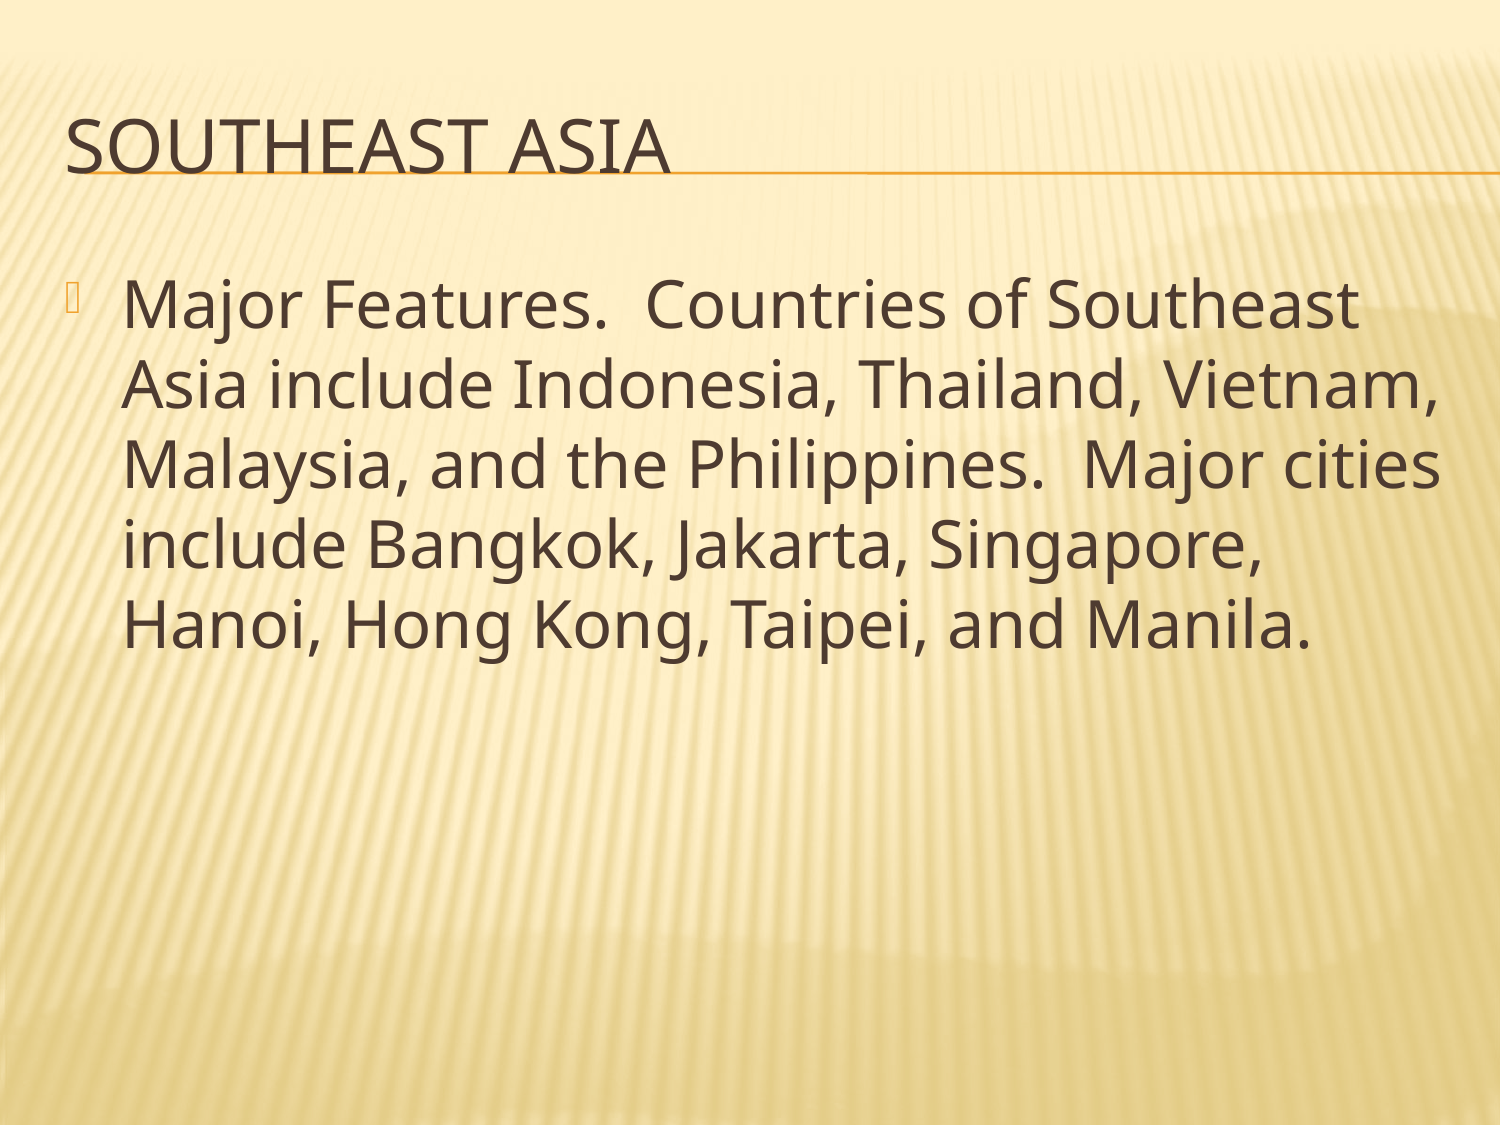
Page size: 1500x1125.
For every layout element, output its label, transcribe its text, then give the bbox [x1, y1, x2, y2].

list Major Features. Countries of Southeast Asia include Indonesia, Thailand, Vietnam, Malaysia, and the Philippines. Major cities include Bangkok, Jakarta, Singapore, Hanoi, Hong Kong, Taipei, and Manila. [50, 254, 1475, 998]
title Southeast Asia [50, 75, 1475, 213]
